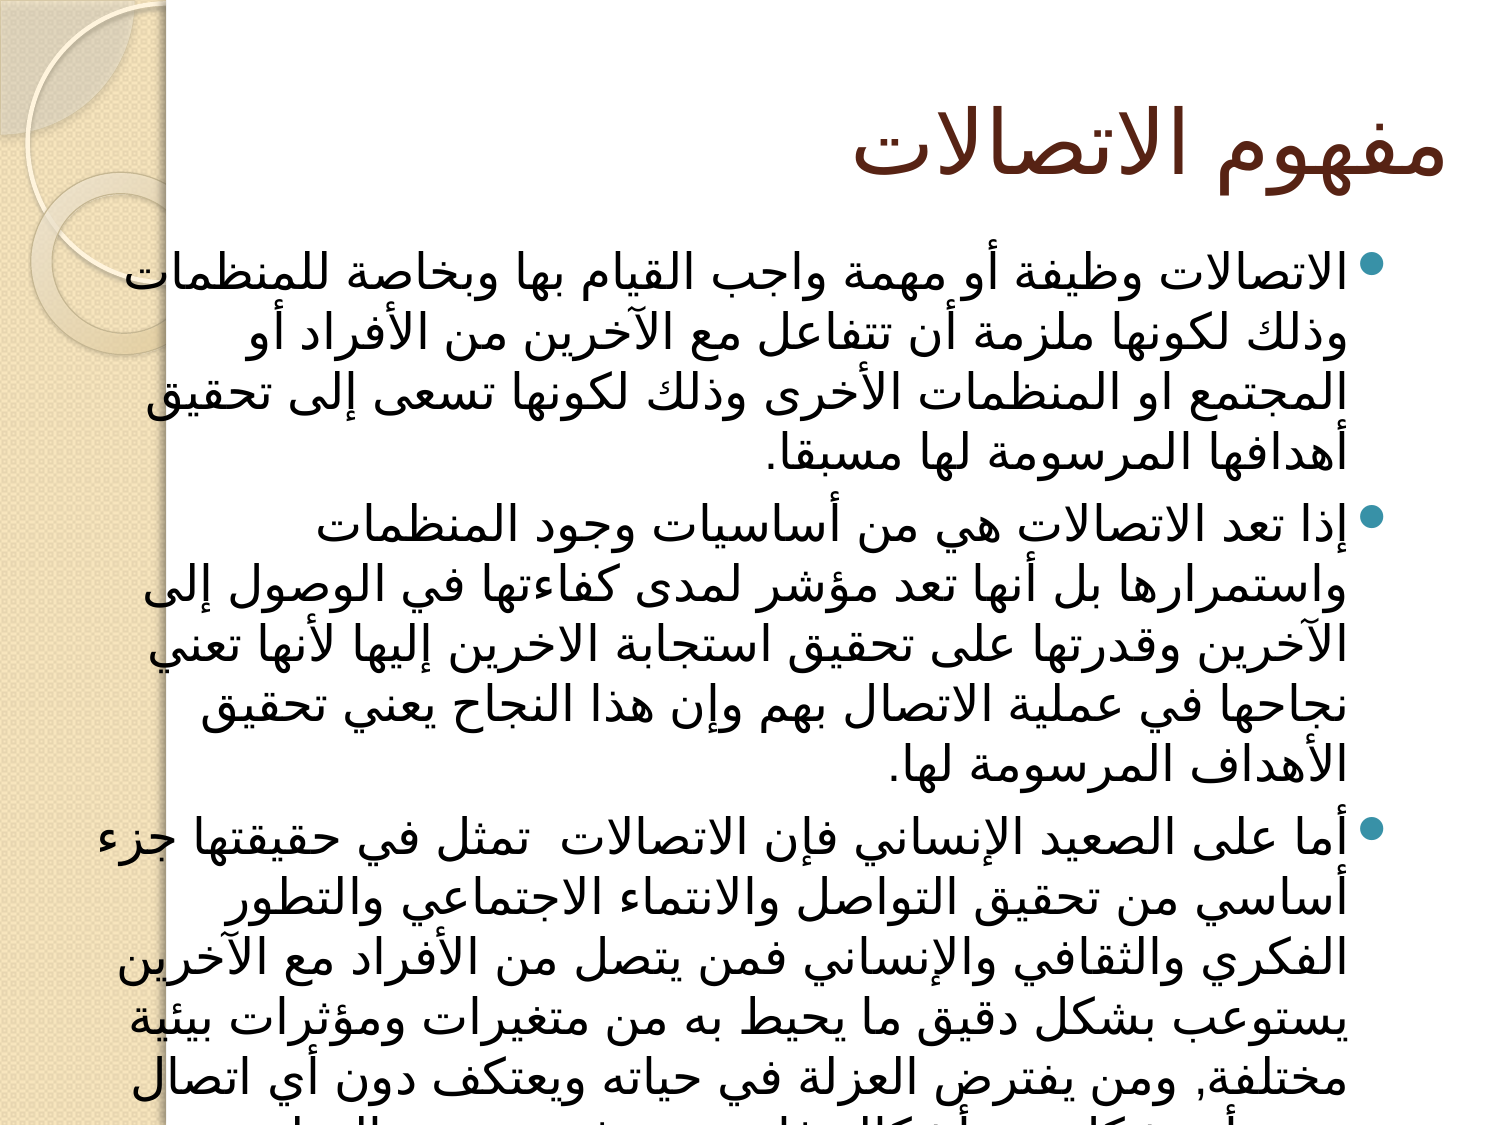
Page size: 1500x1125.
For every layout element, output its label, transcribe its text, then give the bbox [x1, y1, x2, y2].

list الاتصالات وظيفة أو مهمة واجب القيام بها وبخاصة للمنظمات وذلك لكونها ملزمة أن تتفاعل مع الآخرين من الأفراد أو المجتمع او المنظمات الأخرى وذلك لكونها تسعى إلى تحقيق أهدافها المرسومة لها مسبقا. إذا تعد الاتصالات هي من أساسيات وجود المنظمات واستمرارها بل أنها تعد مؤشر لمدى كفاءتها في الوصول إلى الآخرين وقدرتها على تحقيق استجابة الاخرين إليها لأنها تعني نجاحها في عملية الاتصال بهم وإن هذا النجاح يعني تحقيق الأهداف المرسومة لها. أما على الصعيد الإنساني فإن الاتصالات تمثل في حقيقتها جزء أساسي من تحقيق التواصل والانتماء الاجتماعي والتطور الفكري والثقافي والإنساني فمن يتصل من الأفراد مع الآخرين يستوعب بشكل دقيق ما يحيط به من متغيرات ومؤثرات بيئية مختلفة, ومن يفترض العزلة في حياته ويعتكف دون أي اتصال وعبر أي شكل من أشكاله فإنه يعني في حقيقته التخلف والابتعاد كليا عن أية حالة من حالات التطور الانساني والاجتماعي. [75, 231, 1425, 1059]
title مفهوم الاتصالات [235, 45, 1466, 233]
